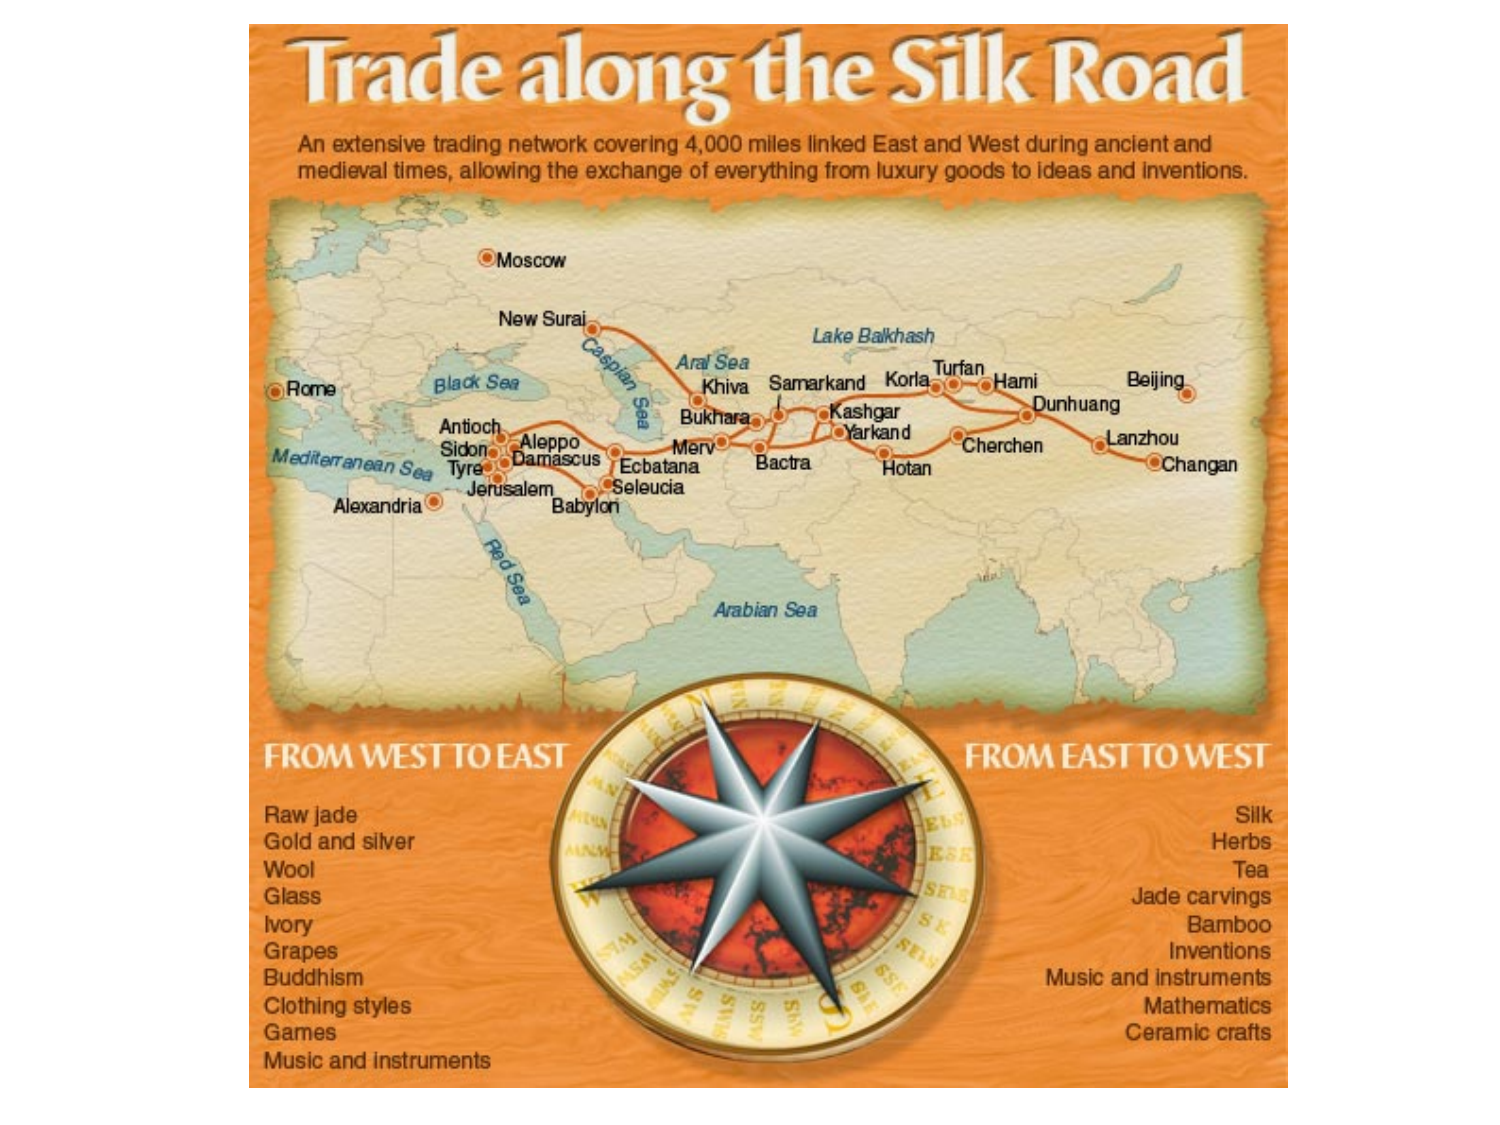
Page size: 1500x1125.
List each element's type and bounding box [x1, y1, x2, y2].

picture [249, 24, 1289, 1088]
